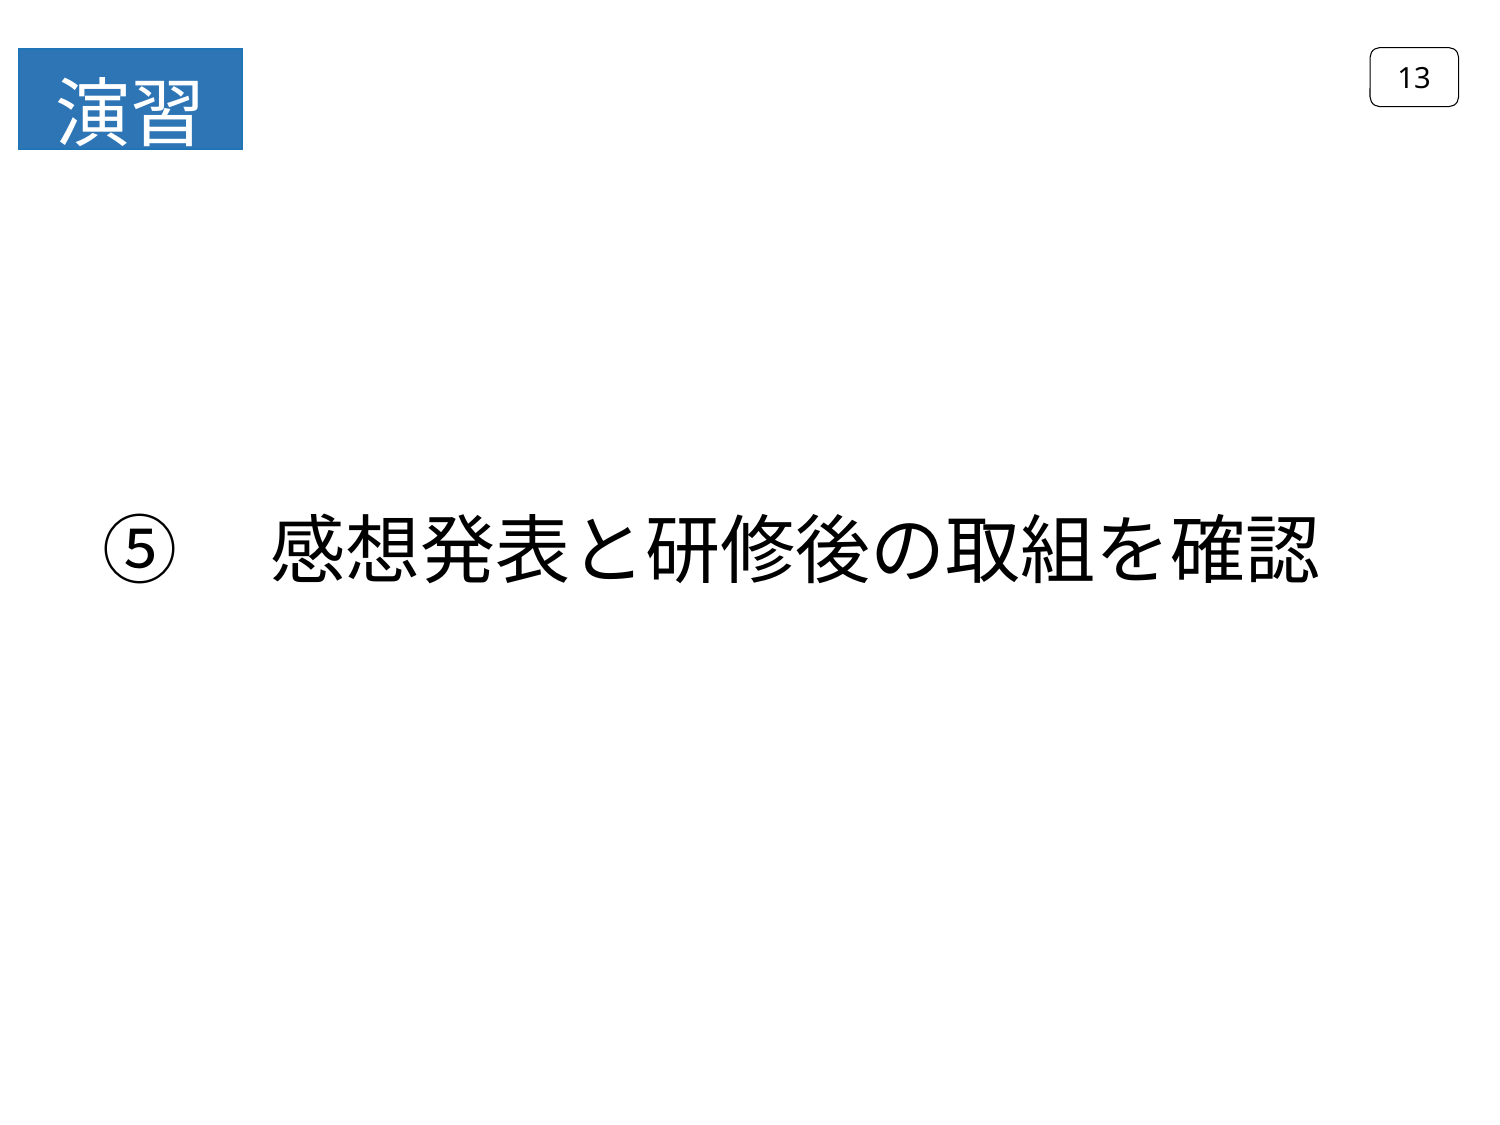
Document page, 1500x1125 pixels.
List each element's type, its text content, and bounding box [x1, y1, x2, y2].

text_box 演習 [19, 49, 242, 149]
text_box 13 [1368, 46, 1460, 108]
text_box ⑤ 感想発表と研修後の取組を確認 [88, 495, 1336, 600]
